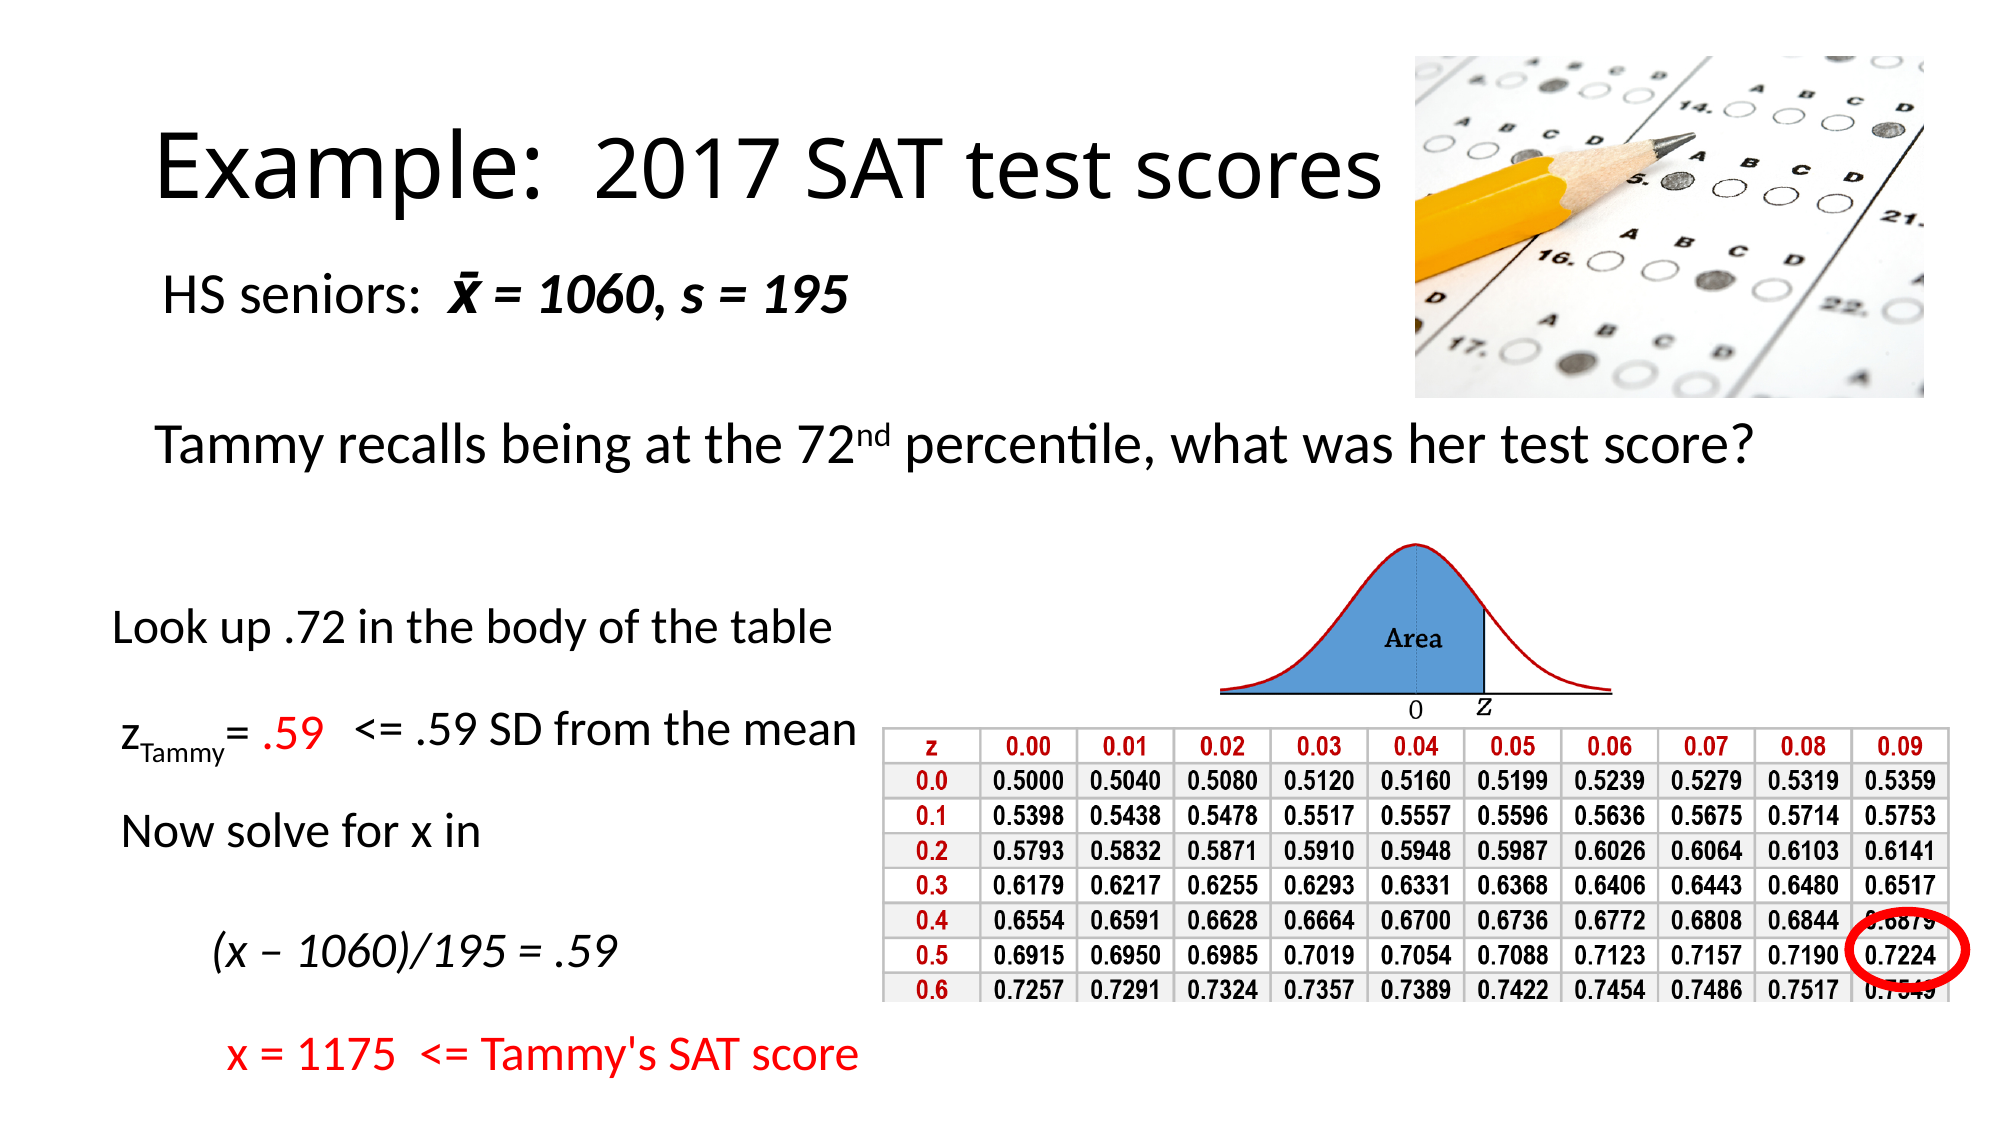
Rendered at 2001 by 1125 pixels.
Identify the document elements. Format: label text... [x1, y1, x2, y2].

text_box [1952, 923, 1967, 976]
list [1415, 56, 1924, 398]
text_box Look up .72 in the body of the table [96, 586, 879, 662]
text_box Tammy recalls being at the 72nd percentile, what was her test score? [139, 397, 1789, 586]
text_box HS seniors: x̄ = 1060, s = 195 [147, 247, 990, 333]
text_box x = 1175 <= Tammy's SAT score [211, 1012, 1001, 1088]
text_box zTammy= .59 [105, 692, 374, 776]
title Example: 2017 SAT test scores [137, 59, 1415, 278]
text_box Now solve for x in (x – 1060)/195 = .59 [105, 789, 810, 985]
text_box <= .59 SD from the mean [338, 688, 879, 764]
picture [879, 541, 1952, 1002]
